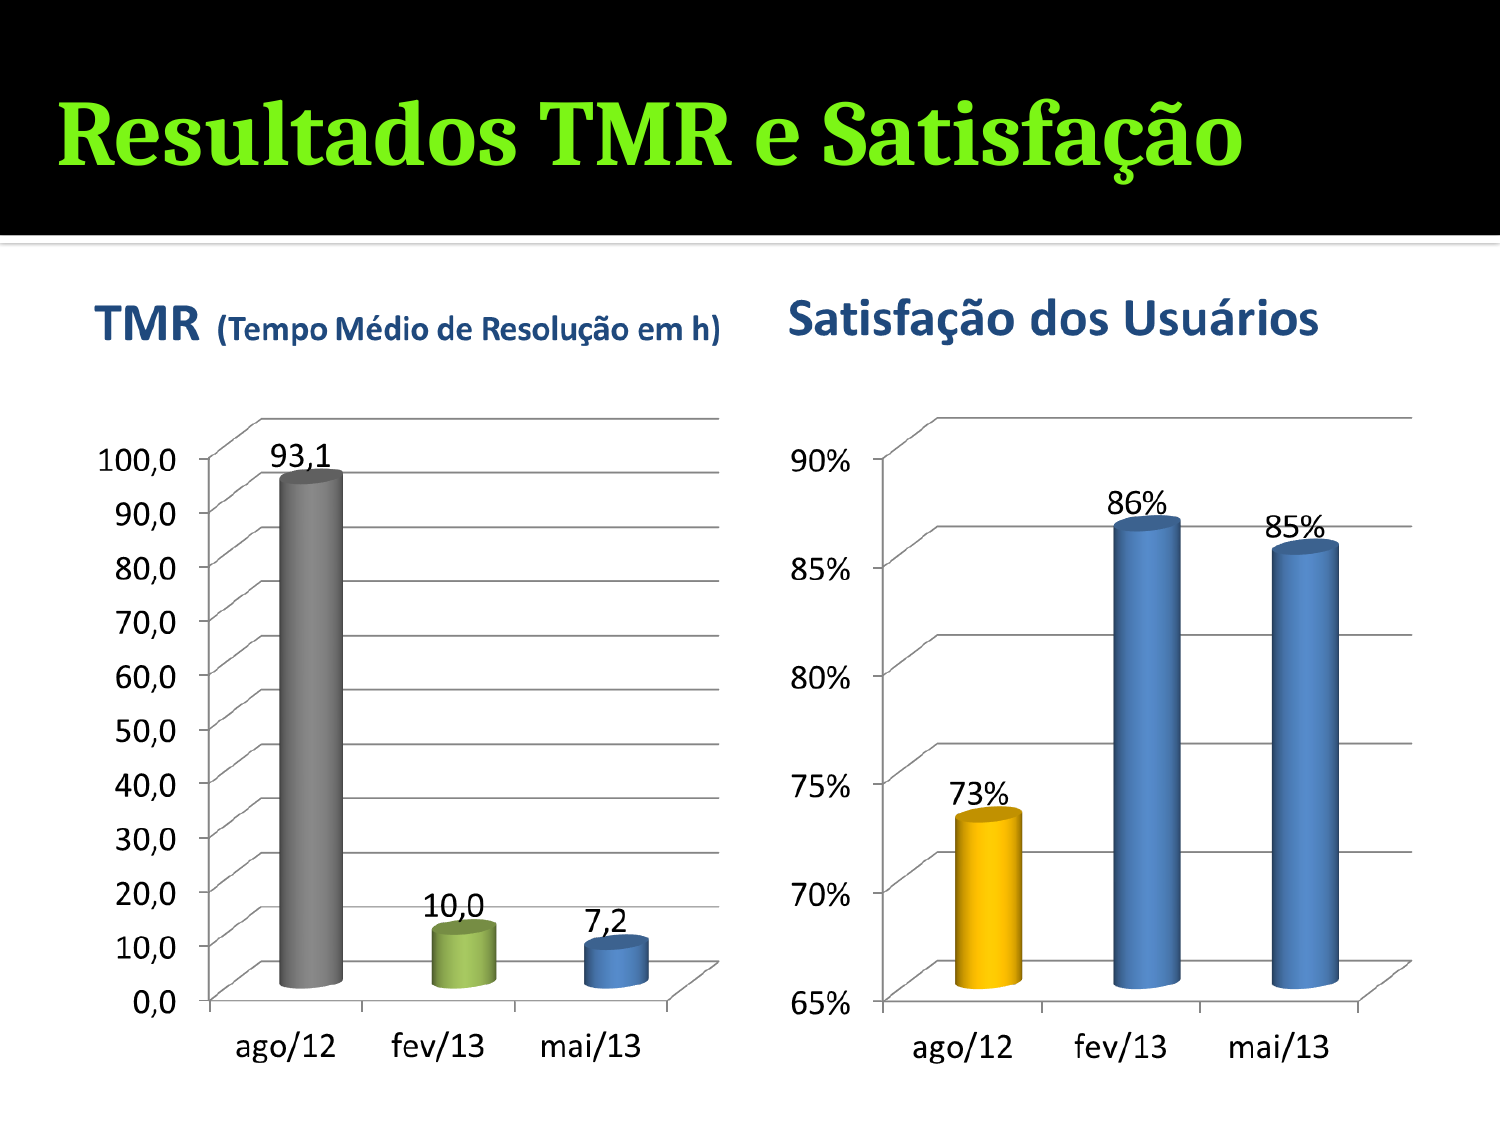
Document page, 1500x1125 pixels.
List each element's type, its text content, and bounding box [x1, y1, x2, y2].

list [61, 267, 1439, 1094]
title Resultados TMR e Satisfação [41, 25, 1459, 231]
